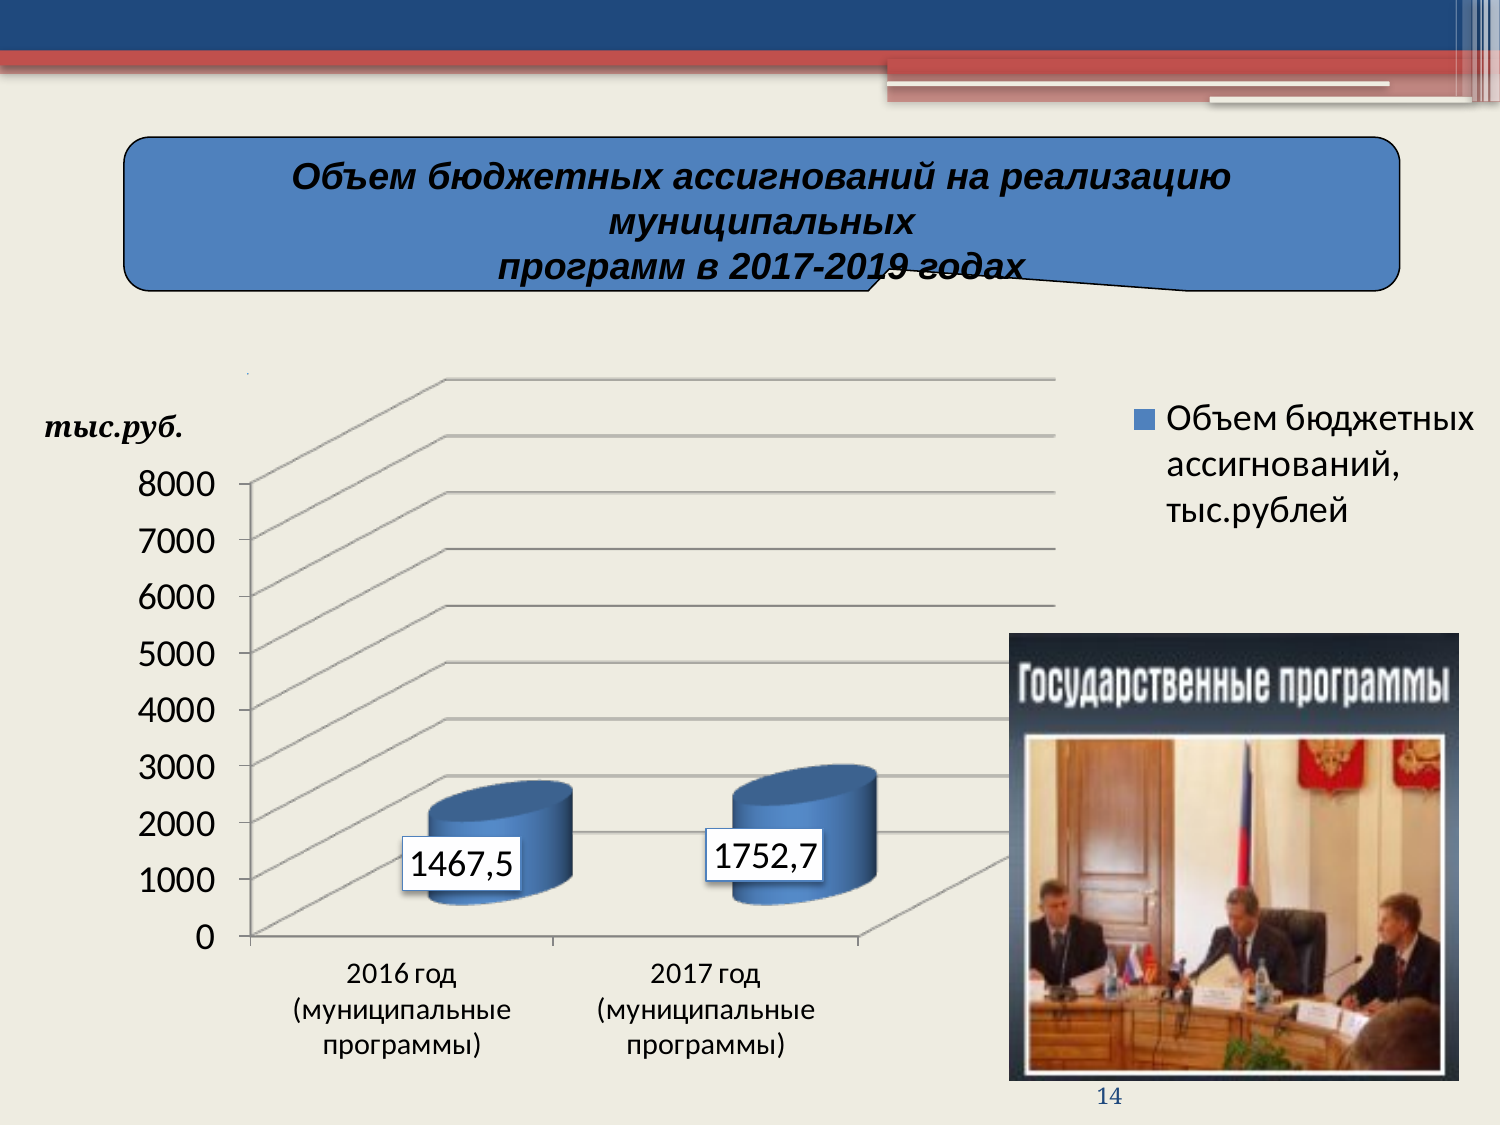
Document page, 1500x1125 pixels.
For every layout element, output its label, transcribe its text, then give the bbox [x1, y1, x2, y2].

text_box тыс.руб. [28, 399, 53, 452]
picture [1009, 632, 1459, 1081]
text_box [59, 314, 1500, 1125]
text_box Объем бюджетных ассигнований на реализацию муниципальных программ в 2017-2019 годах [123, 137, 1400, 291]
